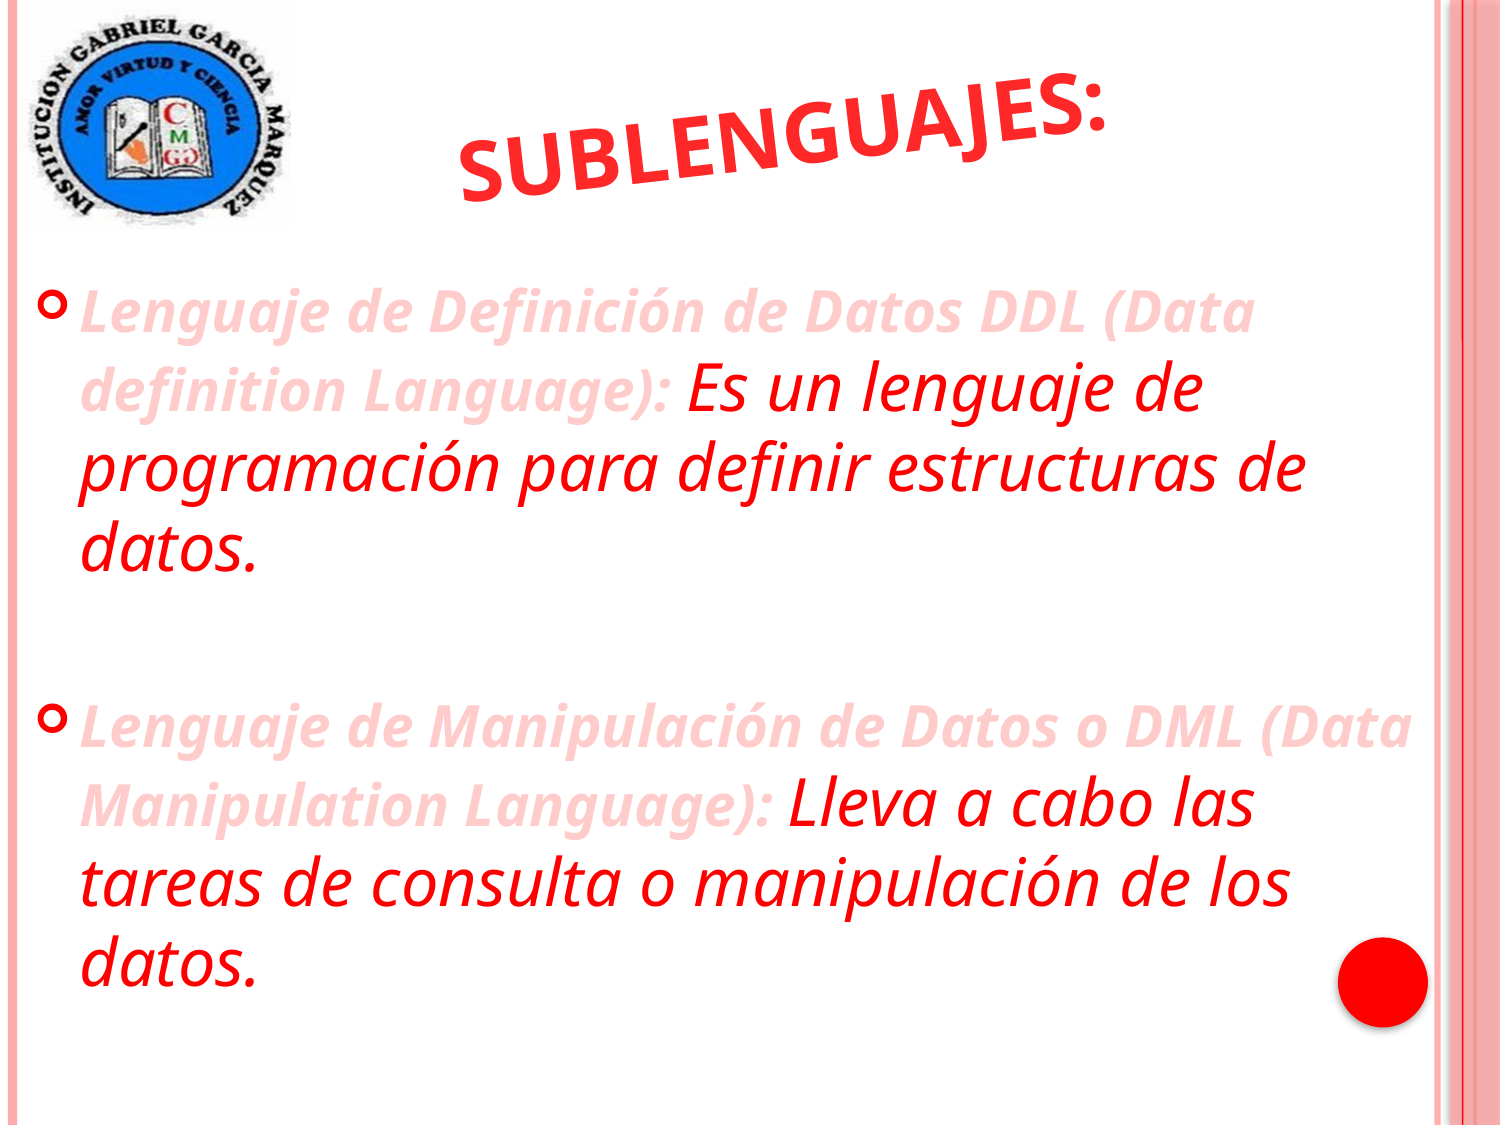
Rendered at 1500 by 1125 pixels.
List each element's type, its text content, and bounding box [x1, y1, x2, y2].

text_box Lenguaje de Definición de Datos DDL (Data definition Language): Es un lenguaje de programación para definir estructuras de datos. Lenguaje de Manipulación de Datos o DML (Data Manipulation Language): Lleva a cabo las tareas de consulta o manipulación de los datos. [19, 267, 1459, 1035]
list sublenguajes: [133, 0, 1444, 267]
picture [19, 0, 292, 229]
